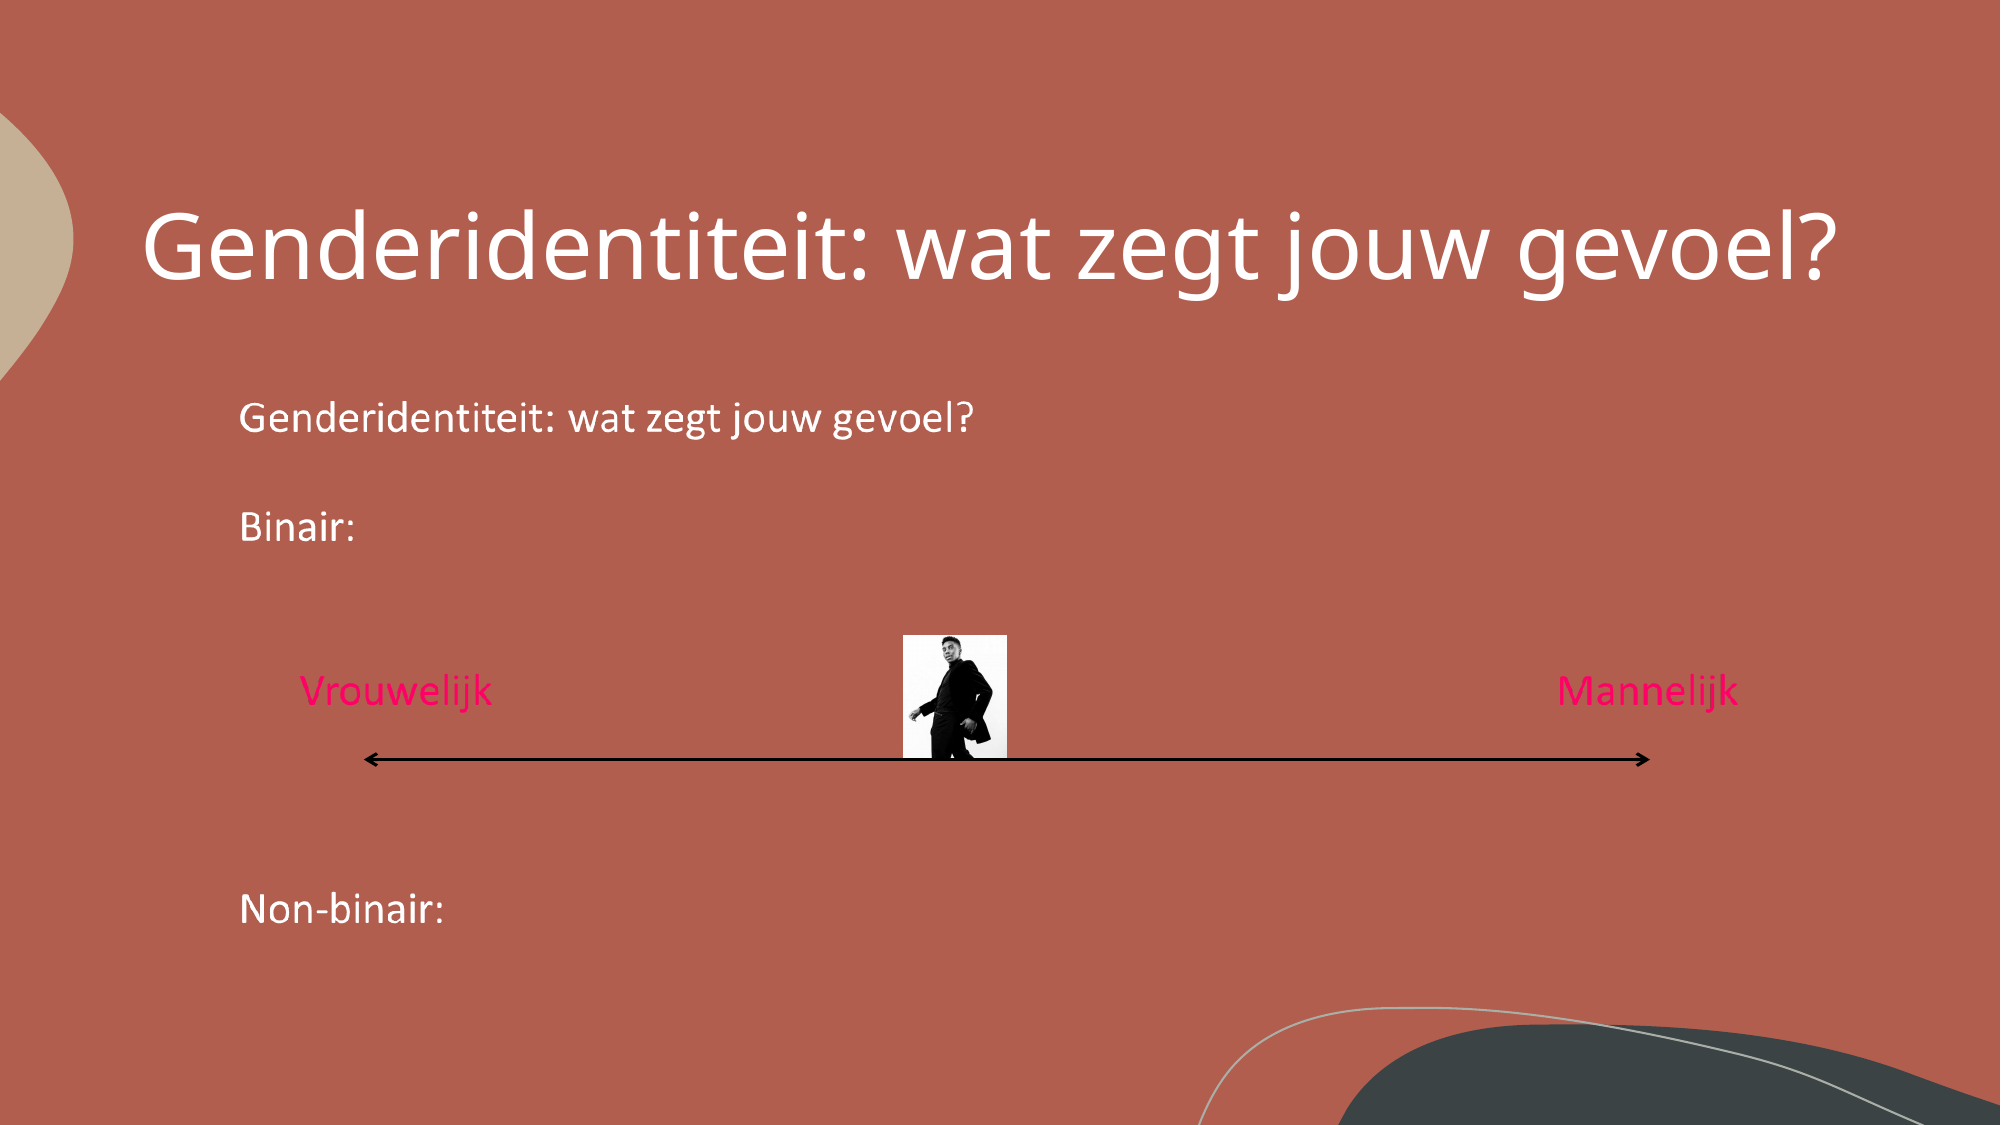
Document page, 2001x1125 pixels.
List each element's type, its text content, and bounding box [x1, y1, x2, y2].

picture [903, 635, 1007, 759]
title Genderidentiteit: wat zegt jouw gevoel? [125, 125, 1875, 375]
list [210, 374, 1790, 1002]
